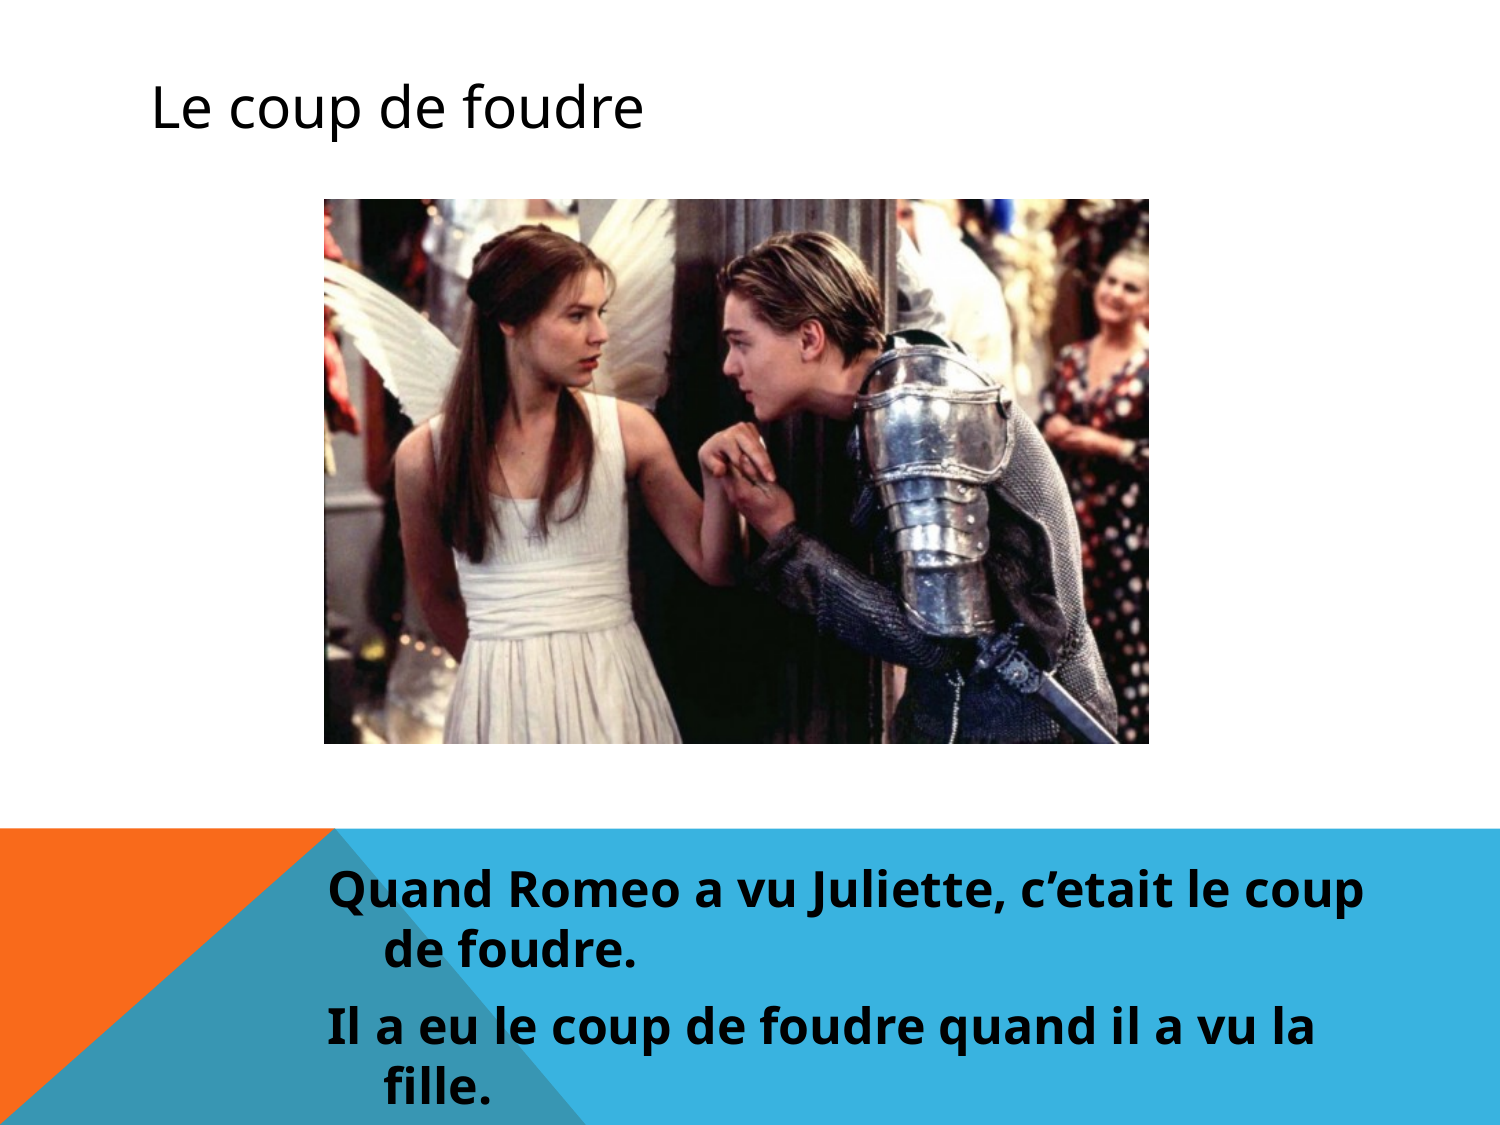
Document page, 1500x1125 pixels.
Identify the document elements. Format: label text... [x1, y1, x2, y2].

picture [324, 199, 1150, 744]
title Le coup de foudre [135, 60, 1369, 150]
list Quand Romeo a vu Juliette, c’etait le coup de foudre. Il a eu le coup de foudre quand il a vu la fille. [312, 849, 1450, 1125]
